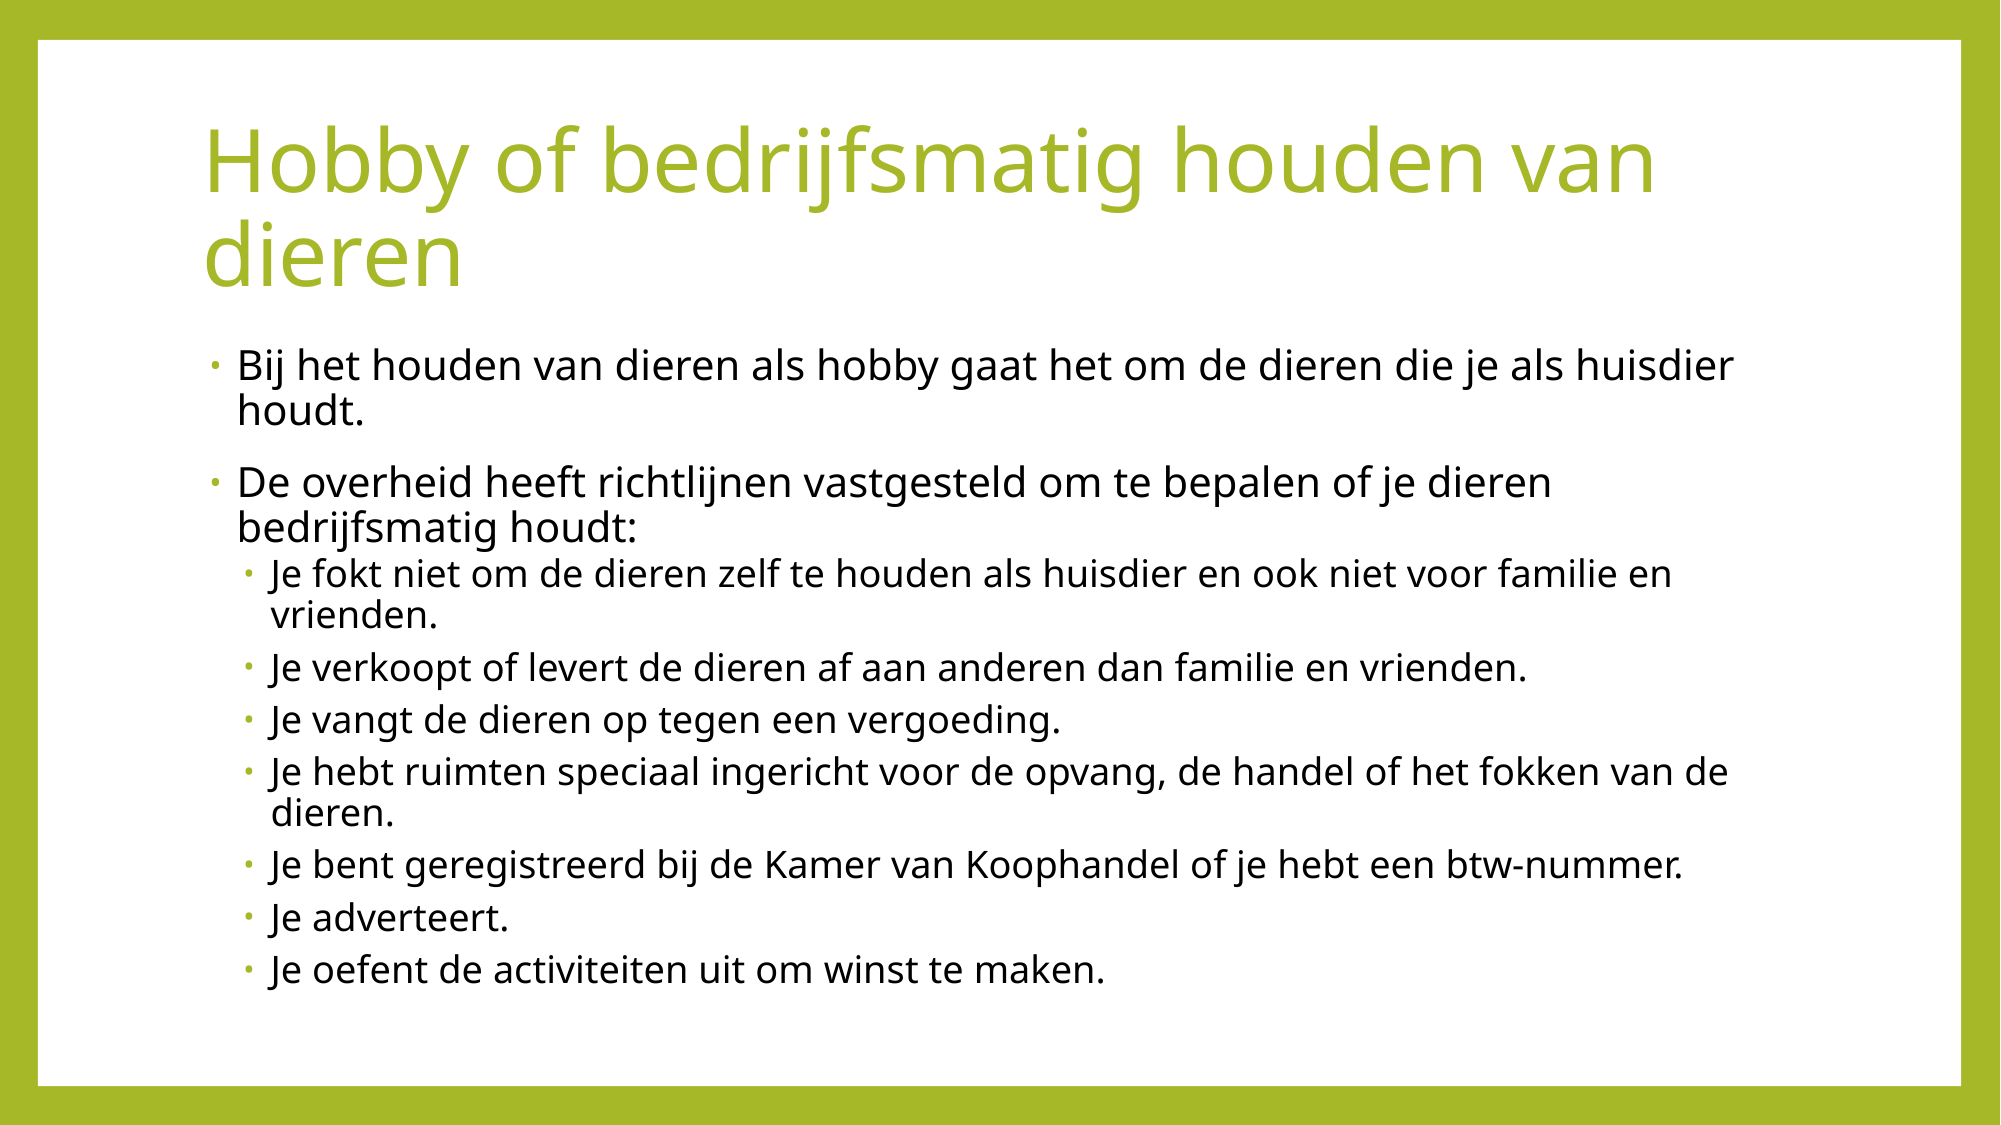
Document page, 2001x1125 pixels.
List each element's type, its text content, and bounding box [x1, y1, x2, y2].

title Hobby of bedrijfsmatig houden van dieren [187, 99, 1808, 323]
list Bij het houden van dieren als hobby gaat het om de dieren die je als huisdier houdt. De overheid heeft richtlijnen vastgesteld om te bepalen of je dieren bedrijfsmatig houdt: Je fokt niet om de dieren zelf te houden als huisdier en ook niet voor familie en vrienden. Je verkoopt of levert de dieren af aan anderen dan familie en vrienden. Je vangt de dieren op tegen een vergoeding. Je hebt ruimten speciaal ingericht voor de opvang, de handel of het fokken van de dieren. Je bent geregistreerd bij de Kamer van Koophandel of je hebt een btw-nummer. Je adverteert. Je oefent de activiteiten uit om winst te maken. [187, 337, 1808, 1000]
